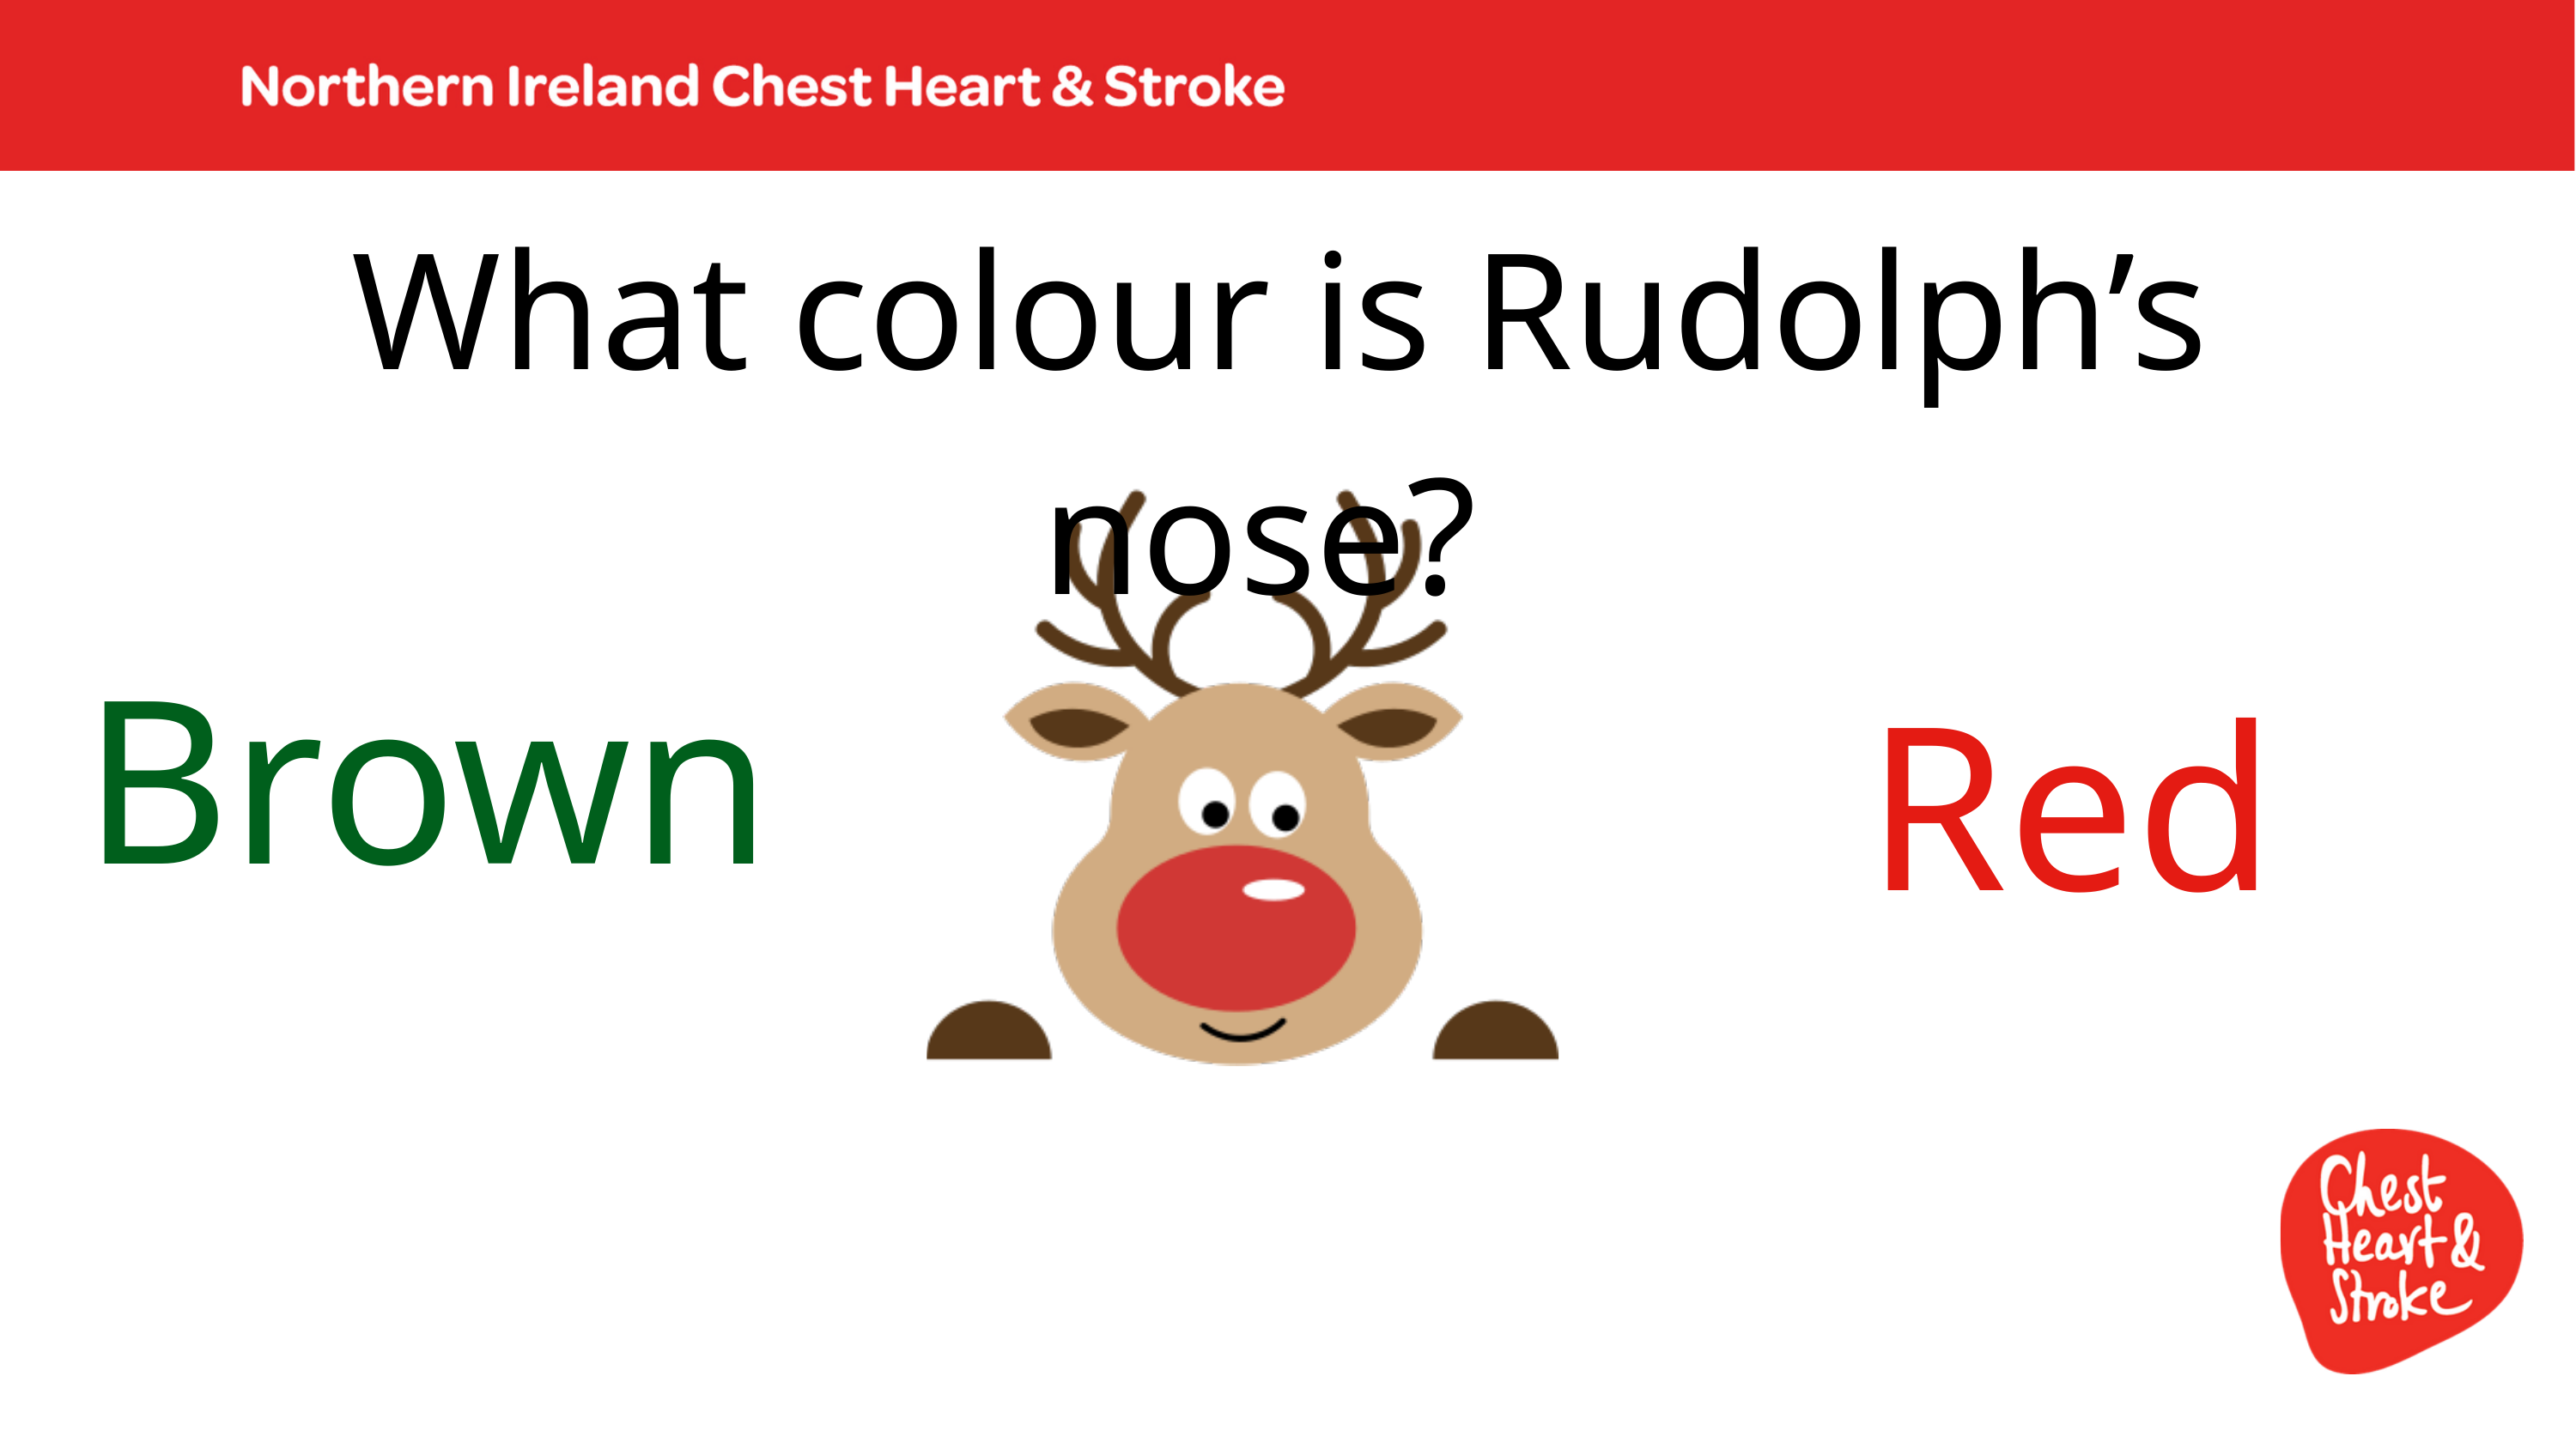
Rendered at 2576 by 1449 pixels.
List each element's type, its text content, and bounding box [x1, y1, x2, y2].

text_box [0, 0, 2575, 171]
text_box Brown [82, 591, 832, 910]
text_box [2280, 1129, 2524, 1374]
text_box What colour is Rudolph’s nose? [130, 176, 2432, 627]
text_box [927, 627, 1559, 1066]
text_box Red [1862, 618, 2281, 937]
